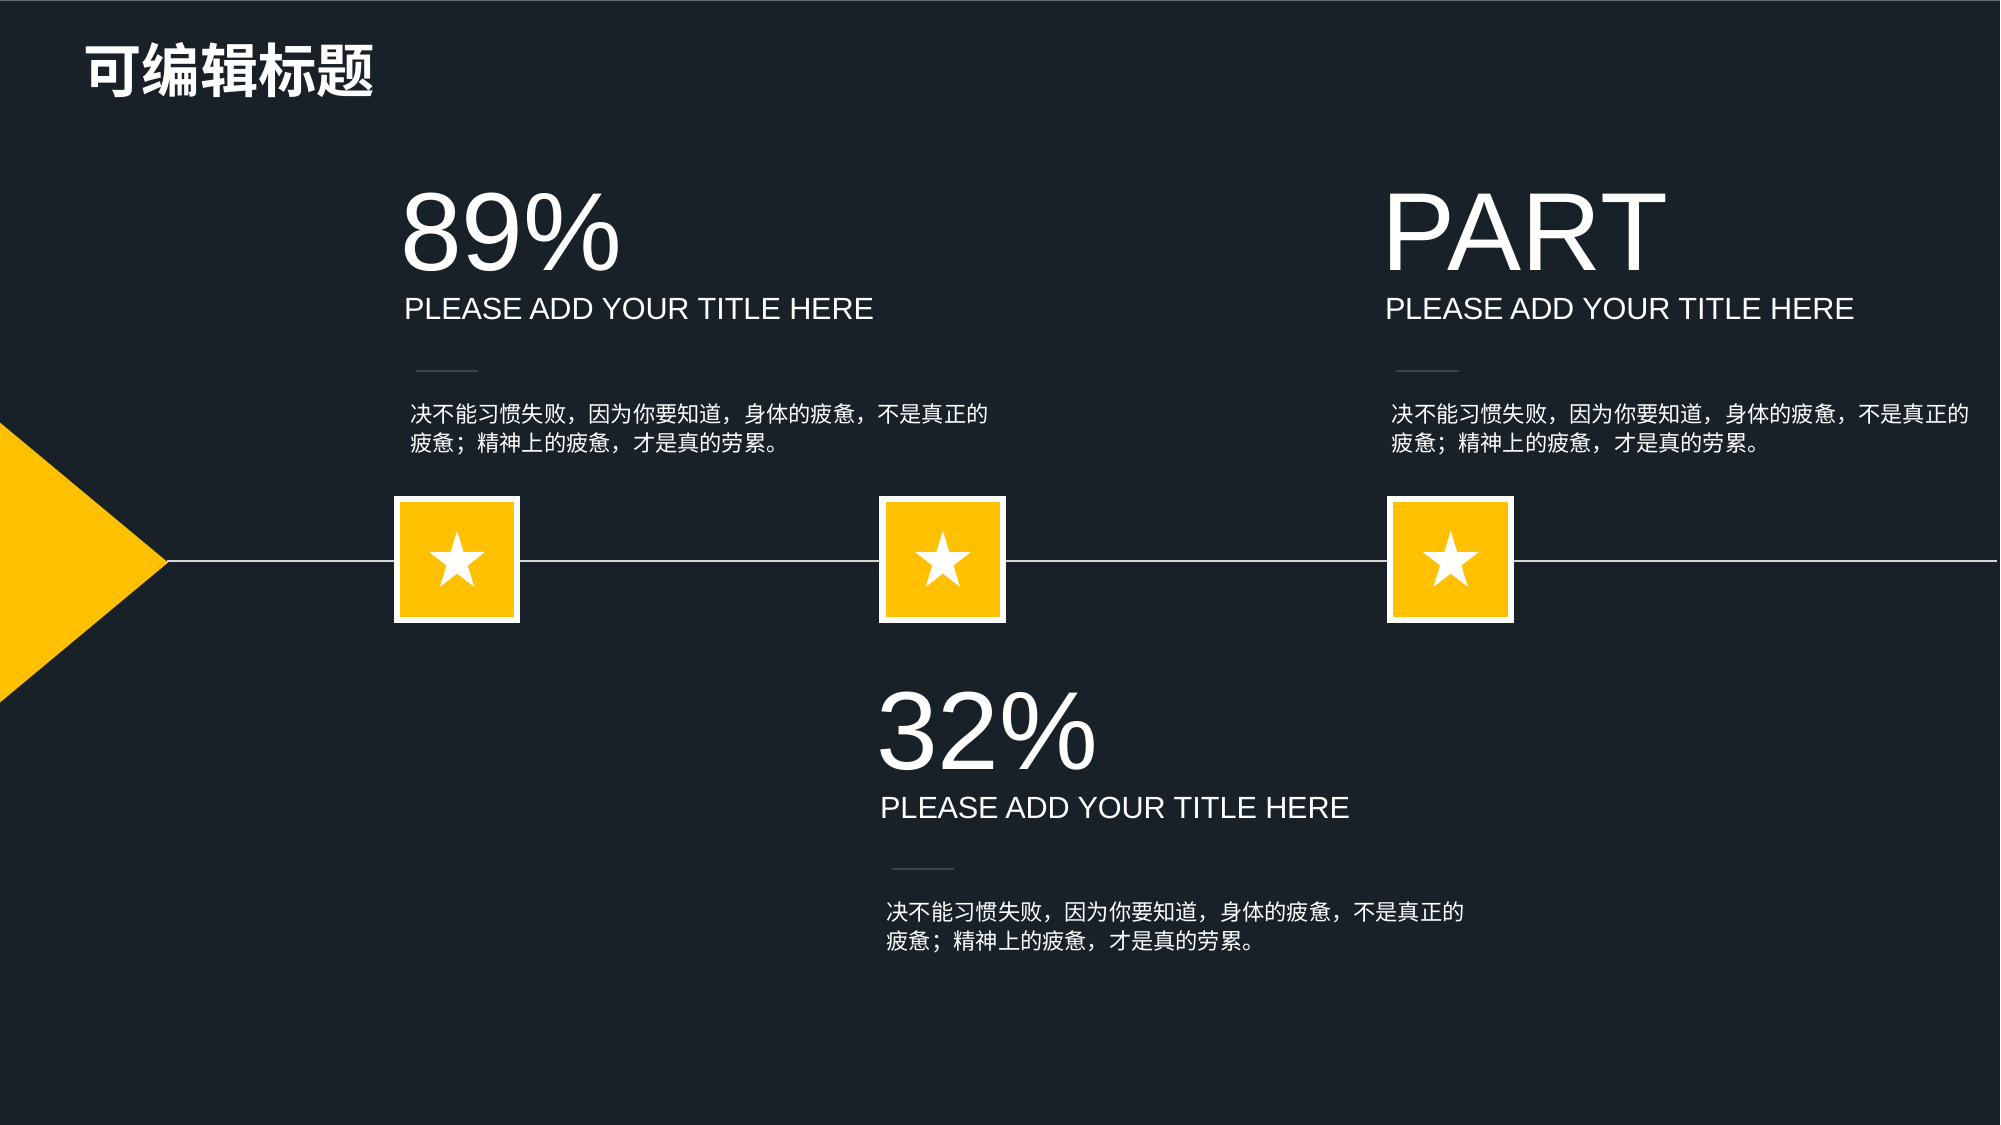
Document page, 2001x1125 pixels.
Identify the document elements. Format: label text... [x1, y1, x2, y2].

text_box [0, 0, 2000, 1125]
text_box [384, 152, 1013, 463]
text_box 可编辑标题 [68, 26, 834, 112]
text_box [1390, 499, 1512, 621]
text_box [882, 499, 1004, 621]
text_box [860, 650, 1489, 961]
text_box [0, 421, 170, 704]
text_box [396, 499, 518, 621]
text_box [1365, 152, 1993, 463]
